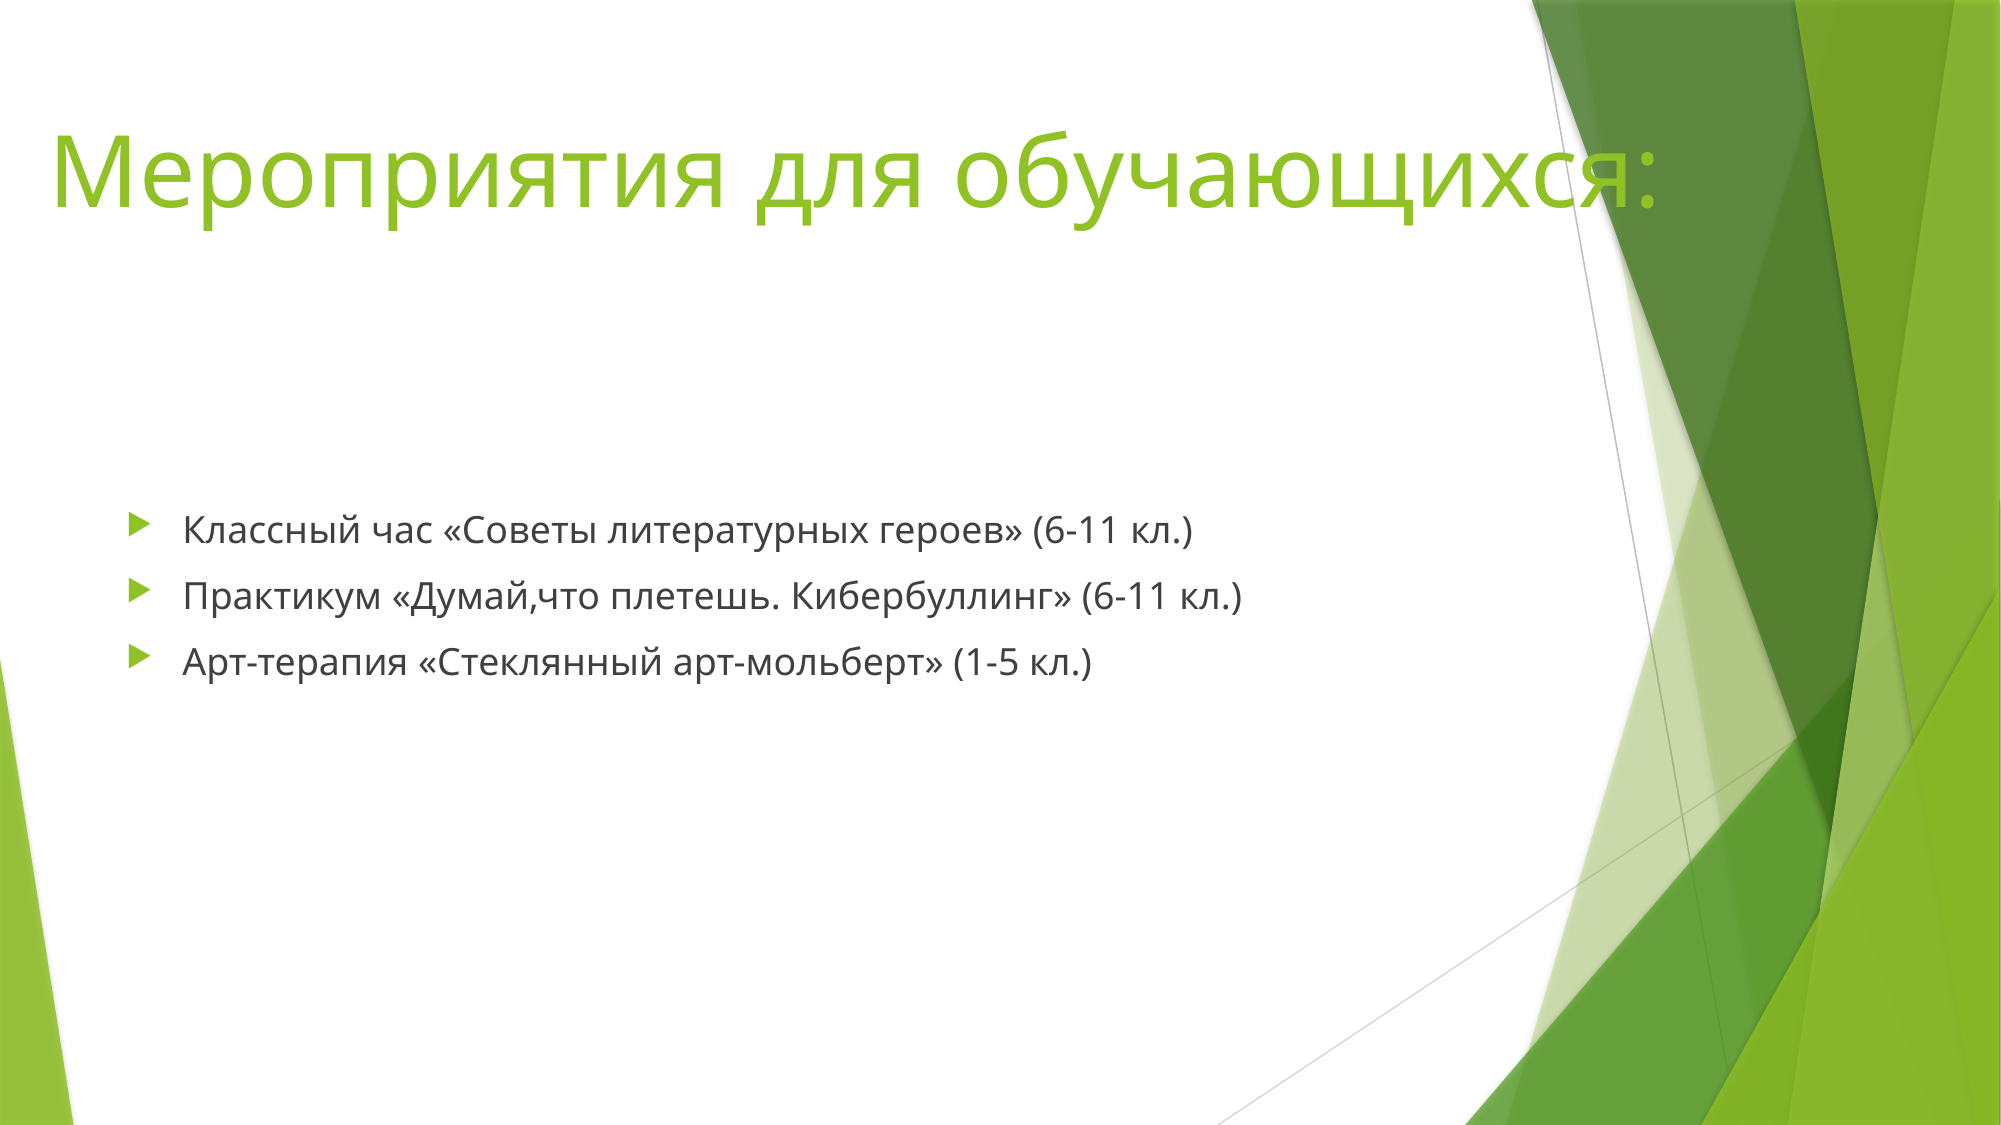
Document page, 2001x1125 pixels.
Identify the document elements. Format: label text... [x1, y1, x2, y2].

title Мероприятия для обучающихся: [34, 99, 1708, 317]
list Классный час «Советы литературных героев» (6-11 кл.) Практикум «Думай,что плетешь. Кибербуллинг» (6-11 кл.) Арт-терапия «Стеклянный арт-мольберт» (1-5 кл.) [111, 498, 1522, 938]
